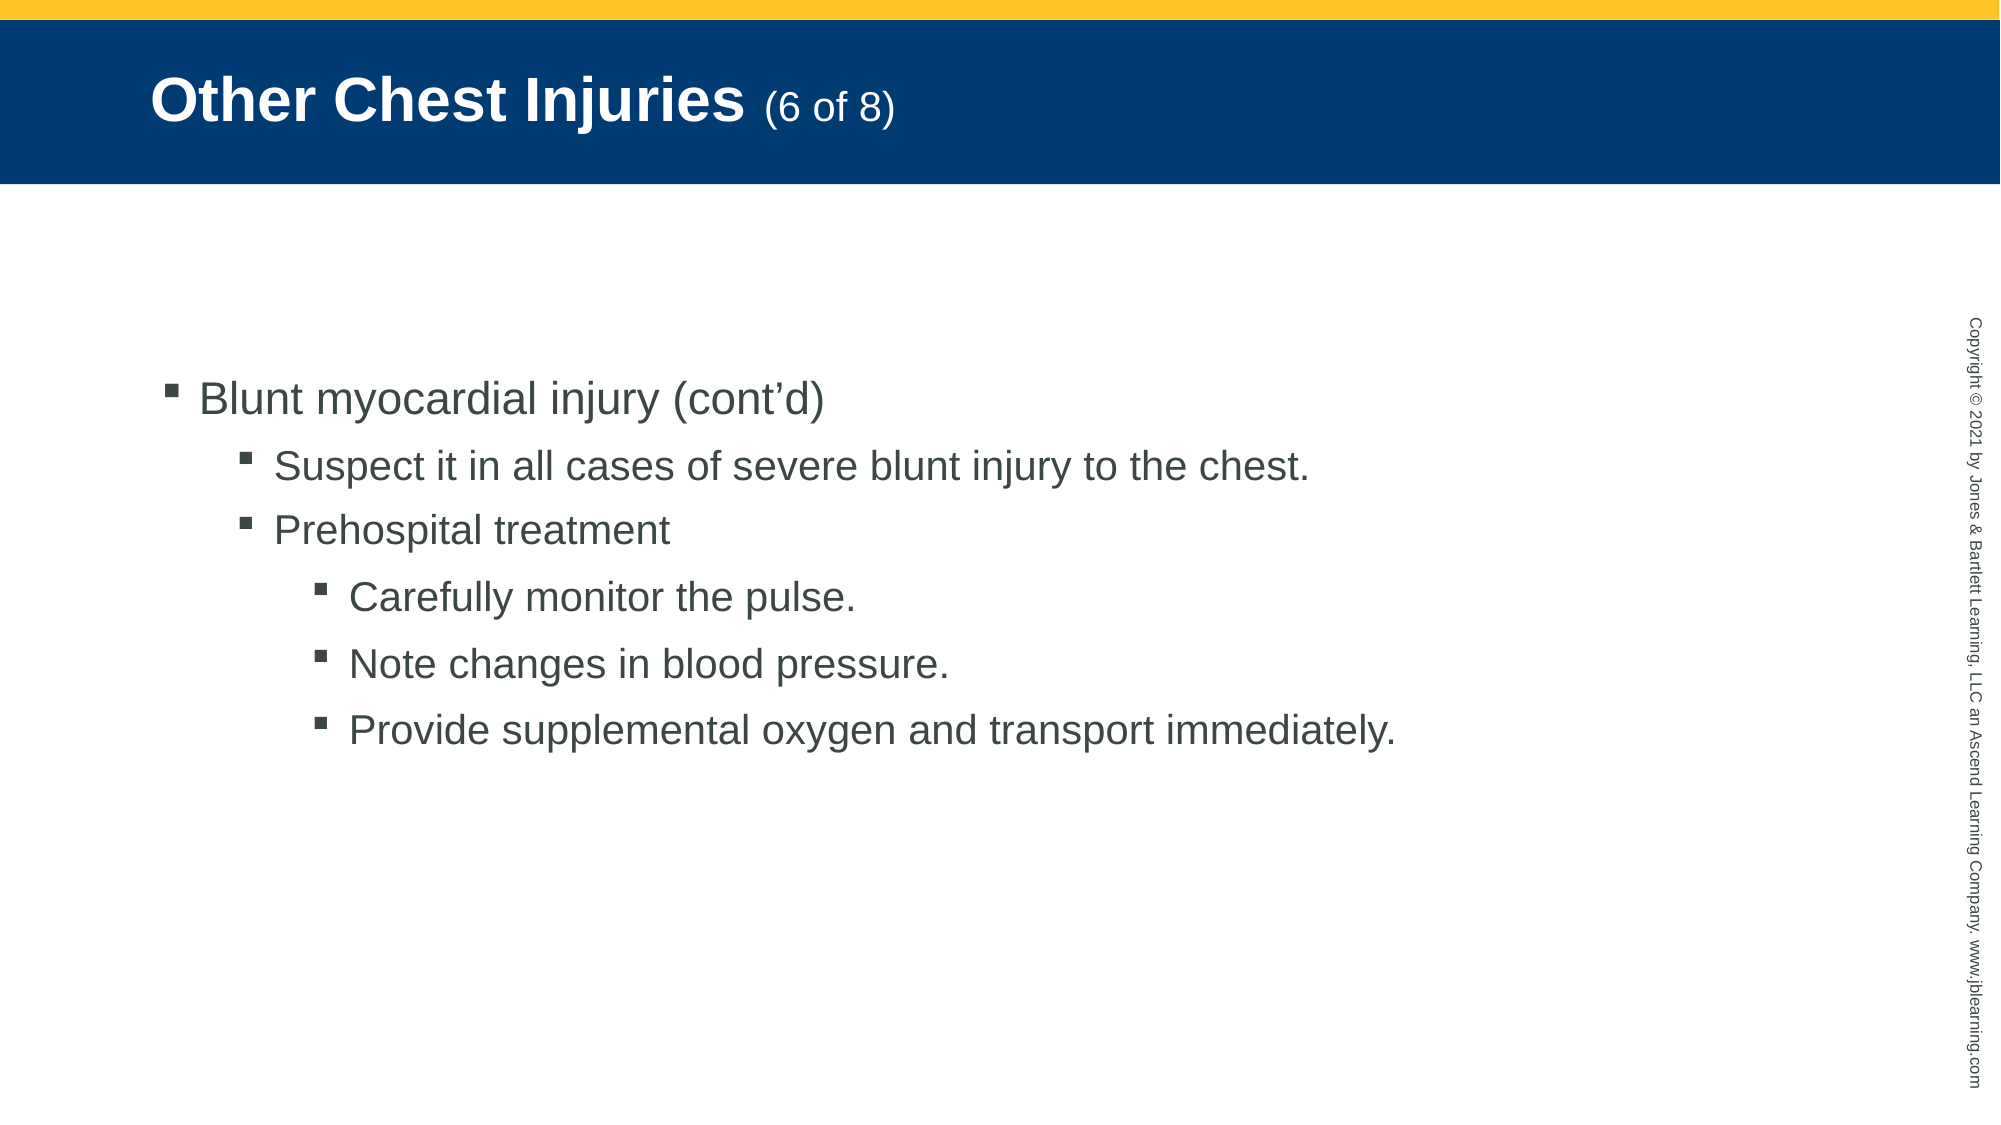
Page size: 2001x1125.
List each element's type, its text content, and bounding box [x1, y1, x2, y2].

title Other Chest Injuries (6 of 8) [0, 19, 2000, 185]
list Blunt myocardial injury (cont’d) Suspect it in all cases of severe blunt injury to the chest. Prehospital treatment Carefully monitor the pulse. Note changes in blood pressure. Provide supplemental oxygen and transport immediately. [146, 361, 1859, 1016]
